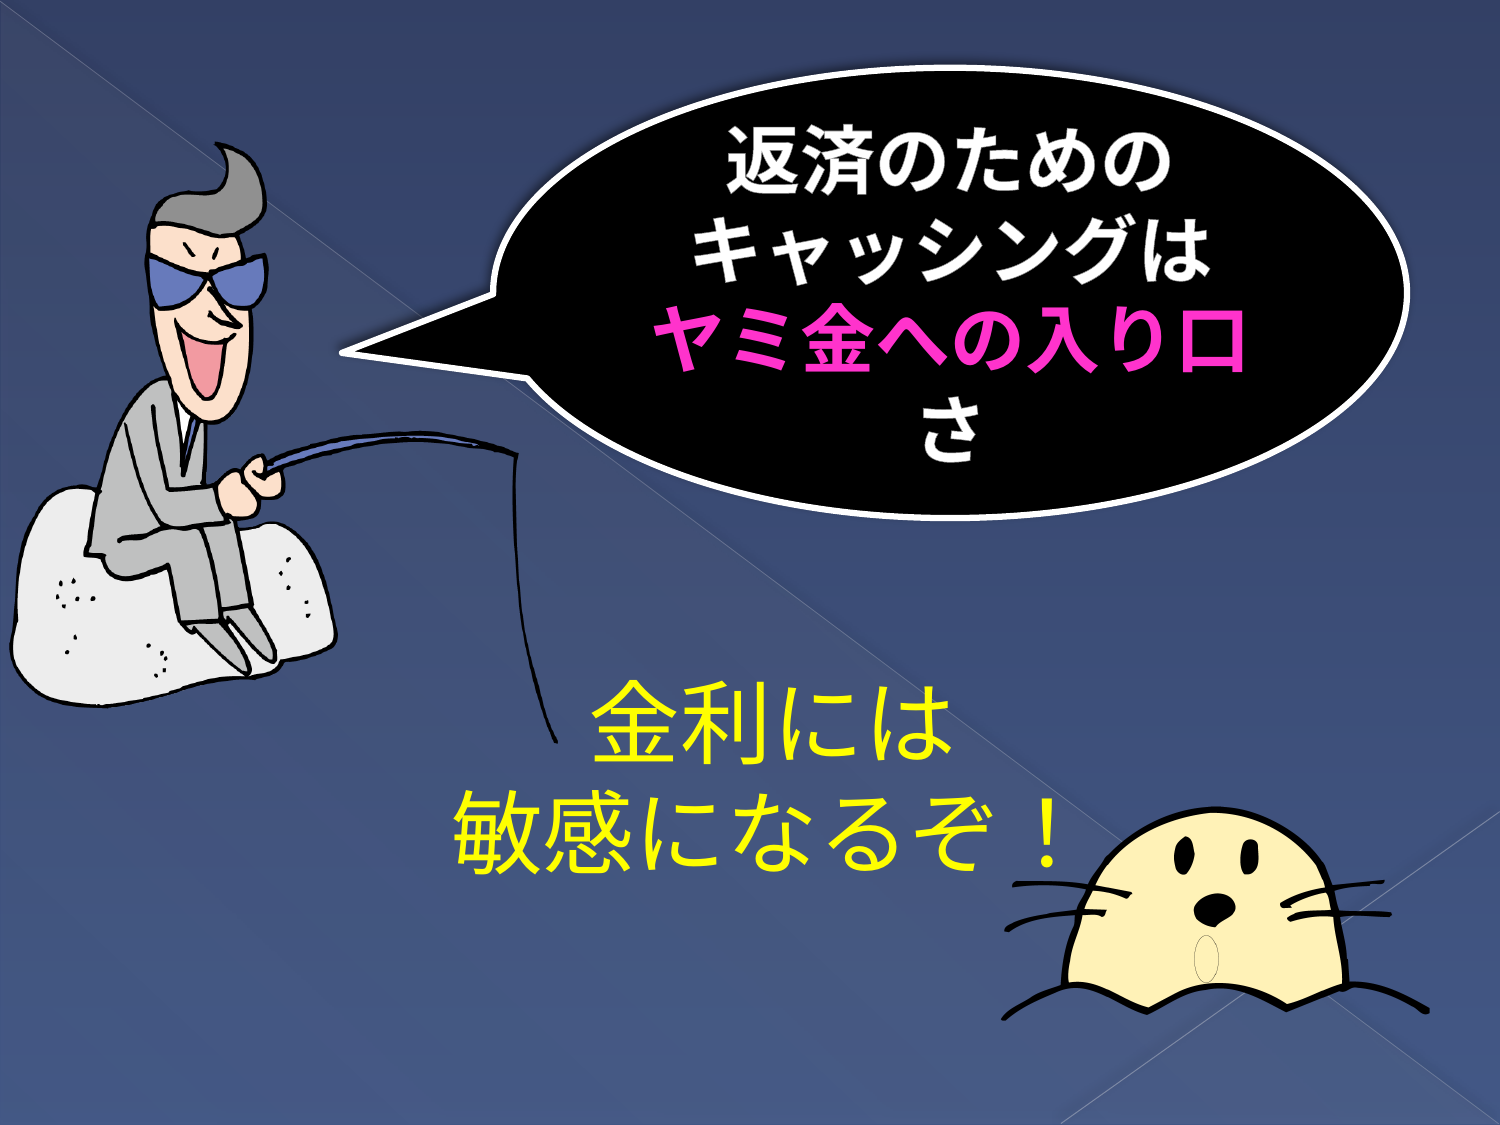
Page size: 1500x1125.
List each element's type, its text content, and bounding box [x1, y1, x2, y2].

text_box 返済のための キャッシングは ヤミ金への入り口さ [561, 64, 1411, 522]
text_box 金利には 敏感になるぞ！ [436, 658, 1109, 894]
picture [1000, 805, 1430, 1021]
picture [9, 141, 558, 744]
